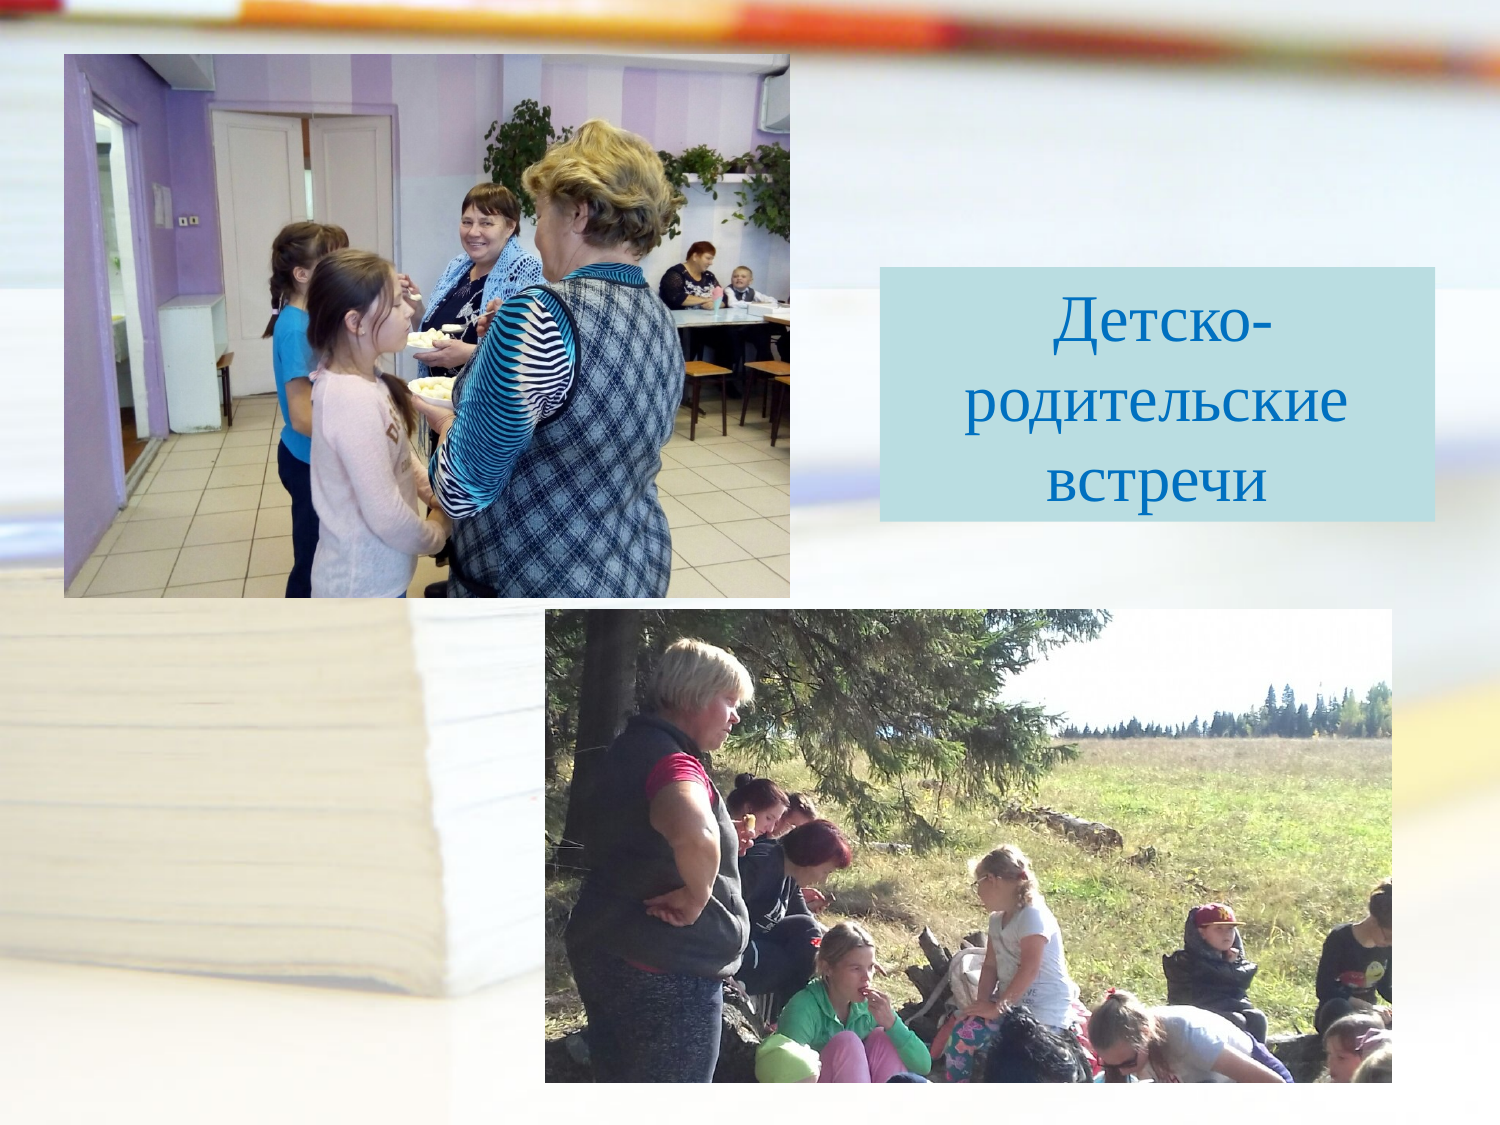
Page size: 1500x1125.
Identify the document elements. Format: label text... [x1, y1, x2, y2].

text_box Детско-родительские встречи [879, 267, 1436, 522]
picture [0, 0, 1500, 1125]
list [64, 54, 790, 599]
